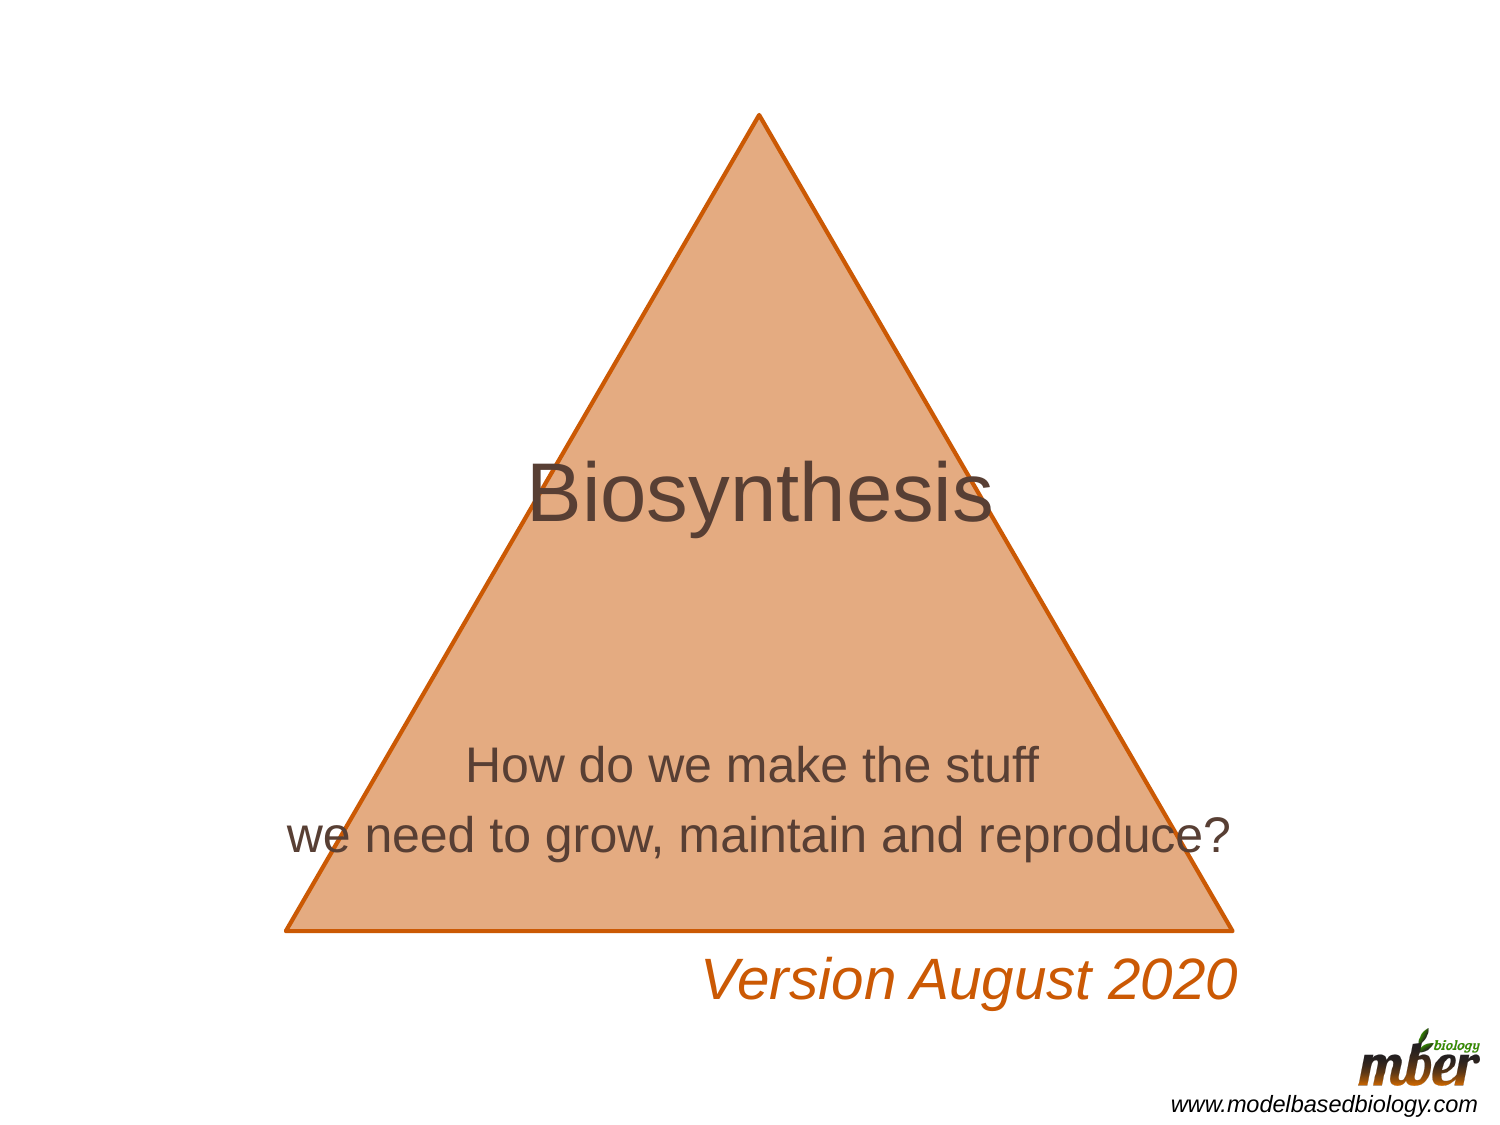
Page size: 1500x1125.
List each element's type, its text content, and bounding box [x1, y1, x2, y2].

text_box [284, 882, 1235, 934]
subtitle How do we make the stuff we need to grow, maintain and reproduce? [67, 725, 1451, 882]
title Biosynthesis [68, 402, 1453, 644]
text_box Version August 2020 [624, 934, 1315, 1027]
text_box [590, 112, 929, 402]
picture [1358, 1028, 1480, 1086]
text_box [402, 644, 1116, 725]
